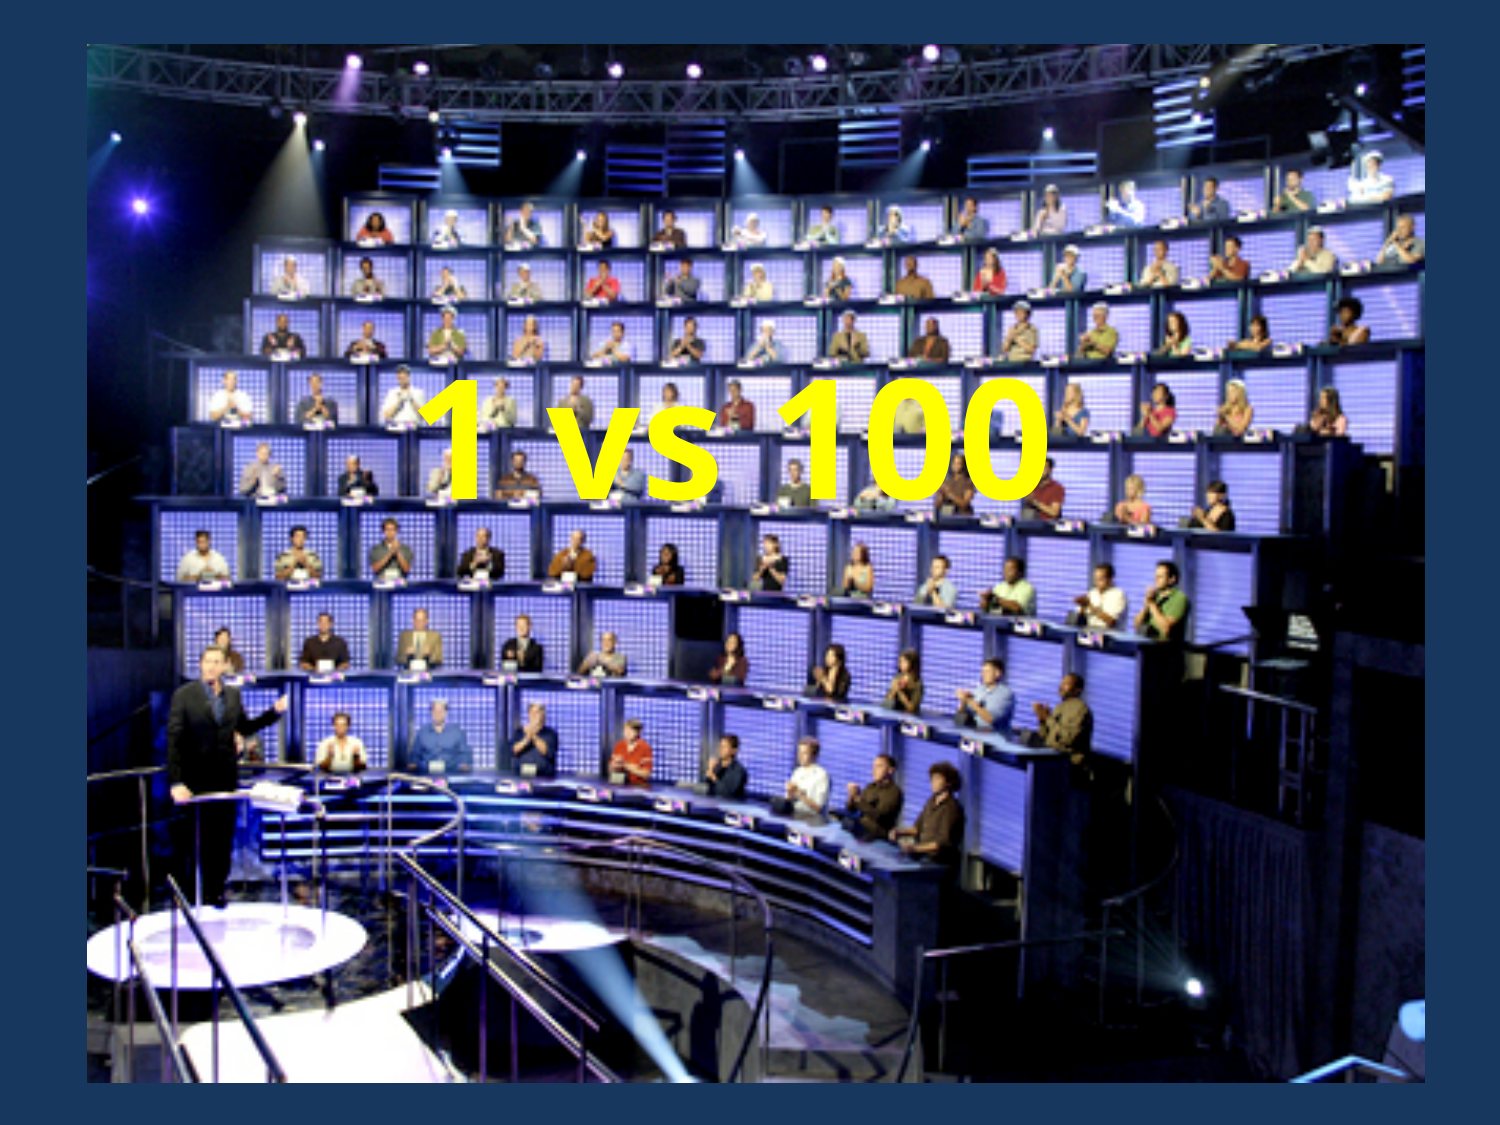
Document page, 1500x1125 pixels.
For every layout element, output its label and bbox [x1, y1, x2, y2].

picture [87, 43, 1426, 1083]
